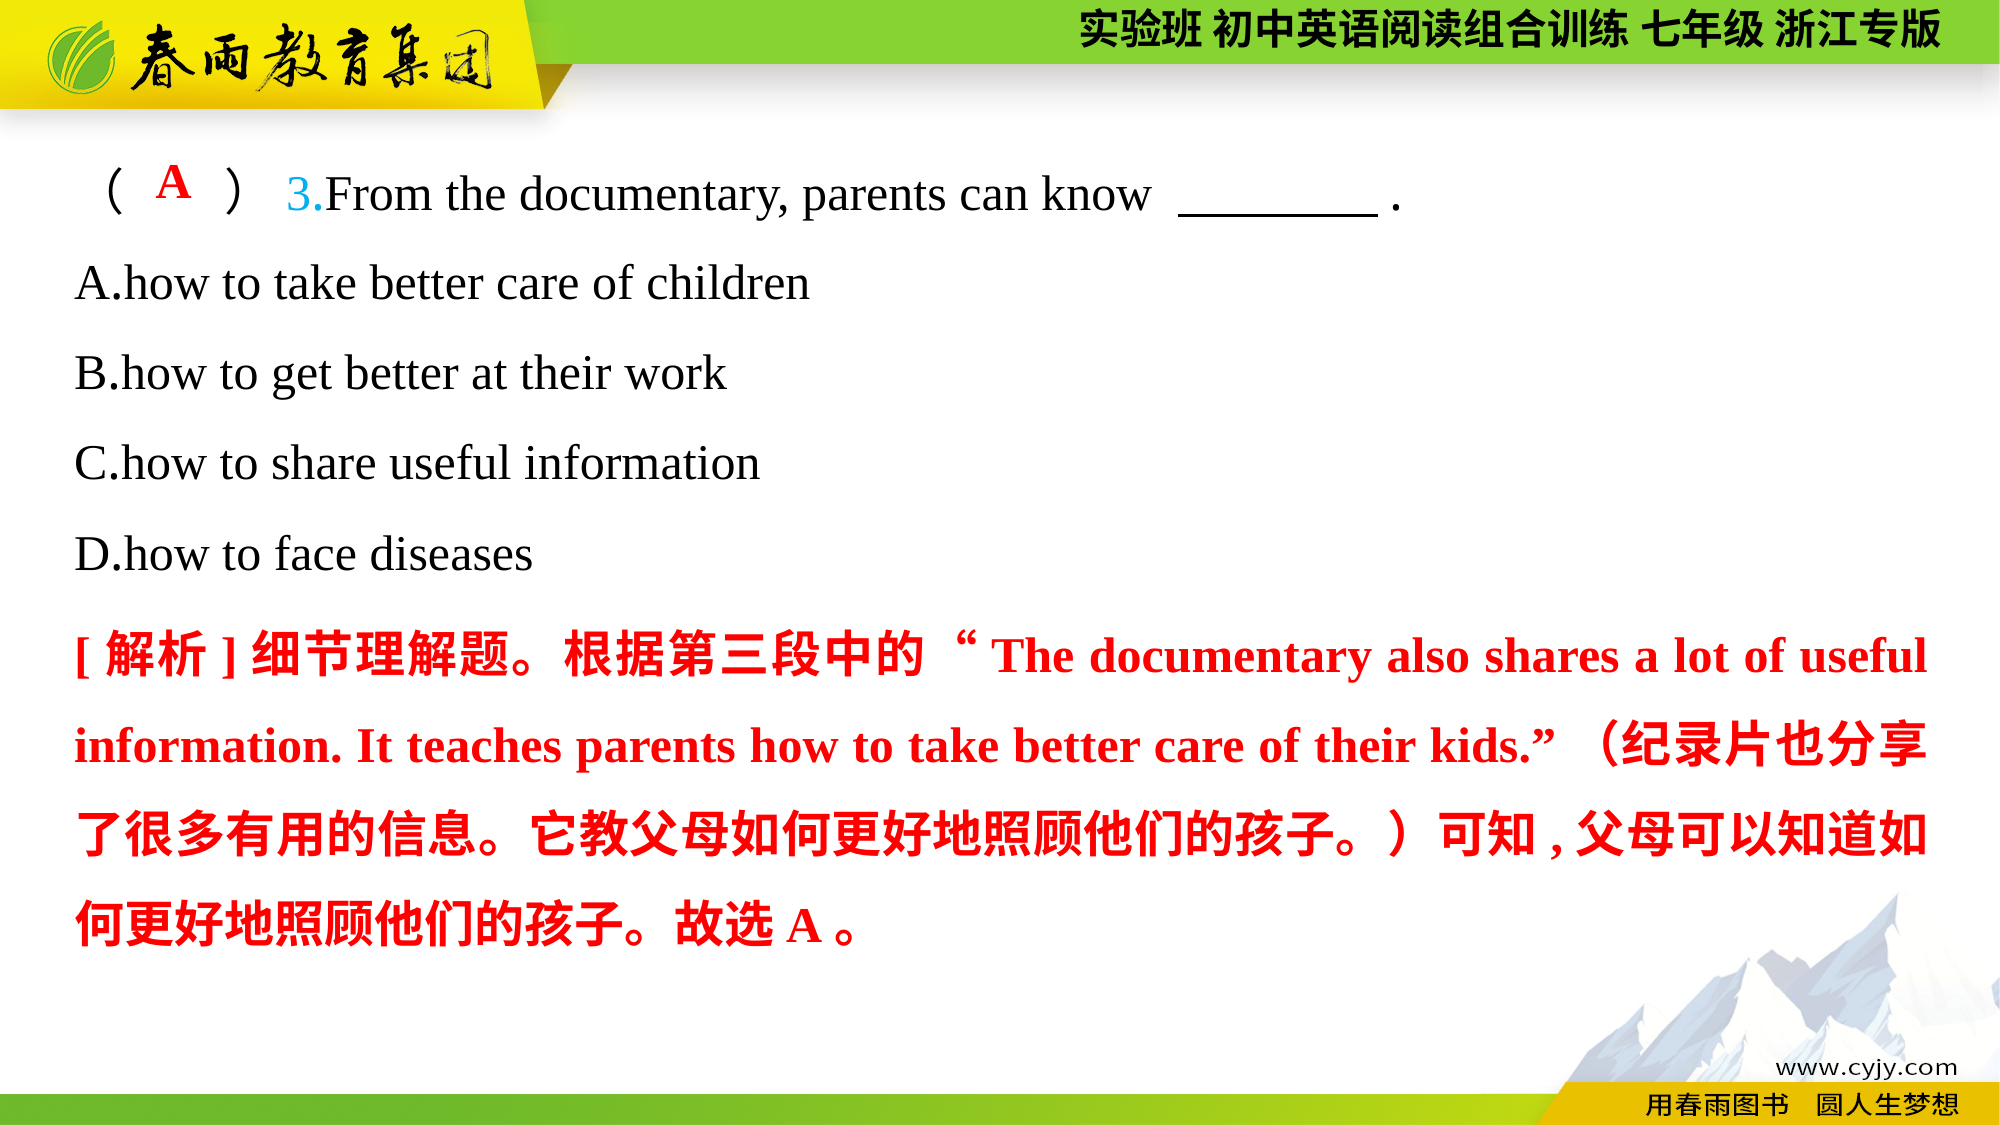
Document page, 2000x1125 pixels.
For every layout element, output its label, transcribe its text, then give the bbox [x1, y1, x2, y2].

text_box [解析]细节理解题。根据第三段中的“The documentary also shares a lot of useful information. It teaches parents how to take better care of their kids.”（纪录片也分享了很多有用的信息。它教父母如何更好地照顾他们的孩子。）可知,父母可以知道如何更好地照顾他们的孩子。故选A。 [59, 585, 1944, 961]
picture [0, 0, 2000, 1125]
list （ ）3.From the documentary, parents can know . A.how to take better care of children B.how to get better at their work C.how to share useful information D.how to face diseases [59, 122, 1944, 581]
text_box A [140, 141, 207, 217]
